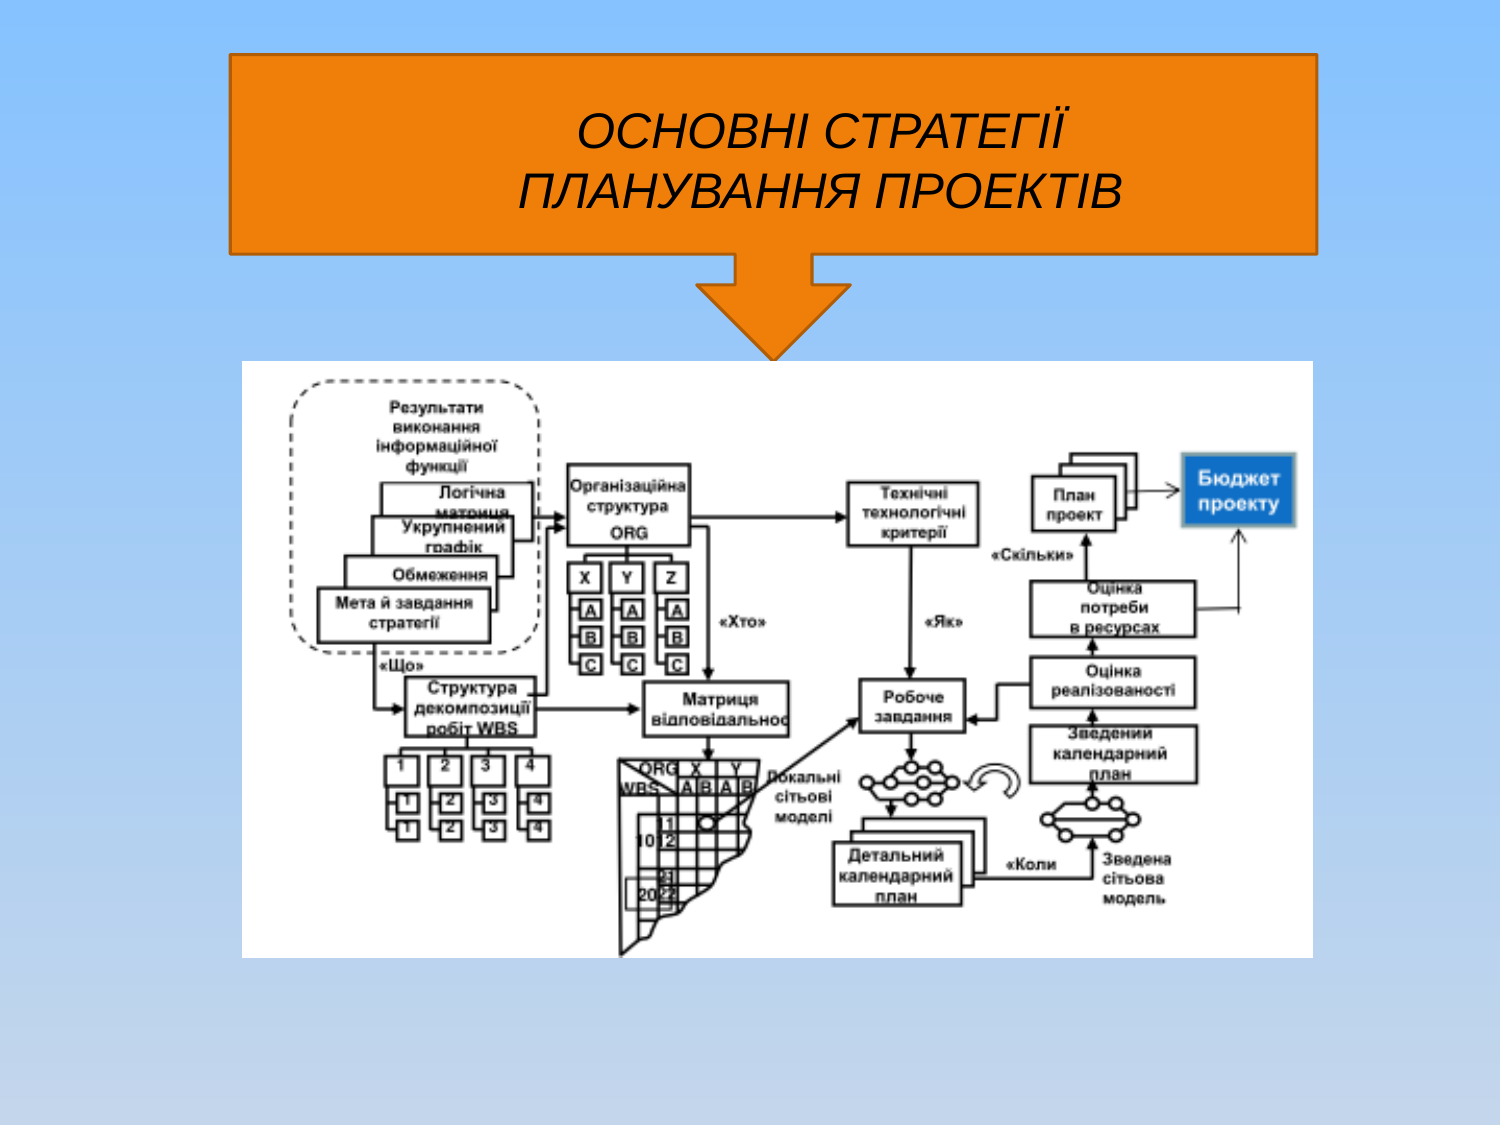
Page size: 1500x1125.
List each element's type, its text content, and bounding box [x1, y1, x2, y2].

text_box [228, 53, 1319, 352]
text_box ОСНОВНІ СТРАТЕГІЇ ПЛАНУВАННЯ ПРОЕКТІВ [383, 90, 1258, 226]
picture [241, 361, 1313, 958]
